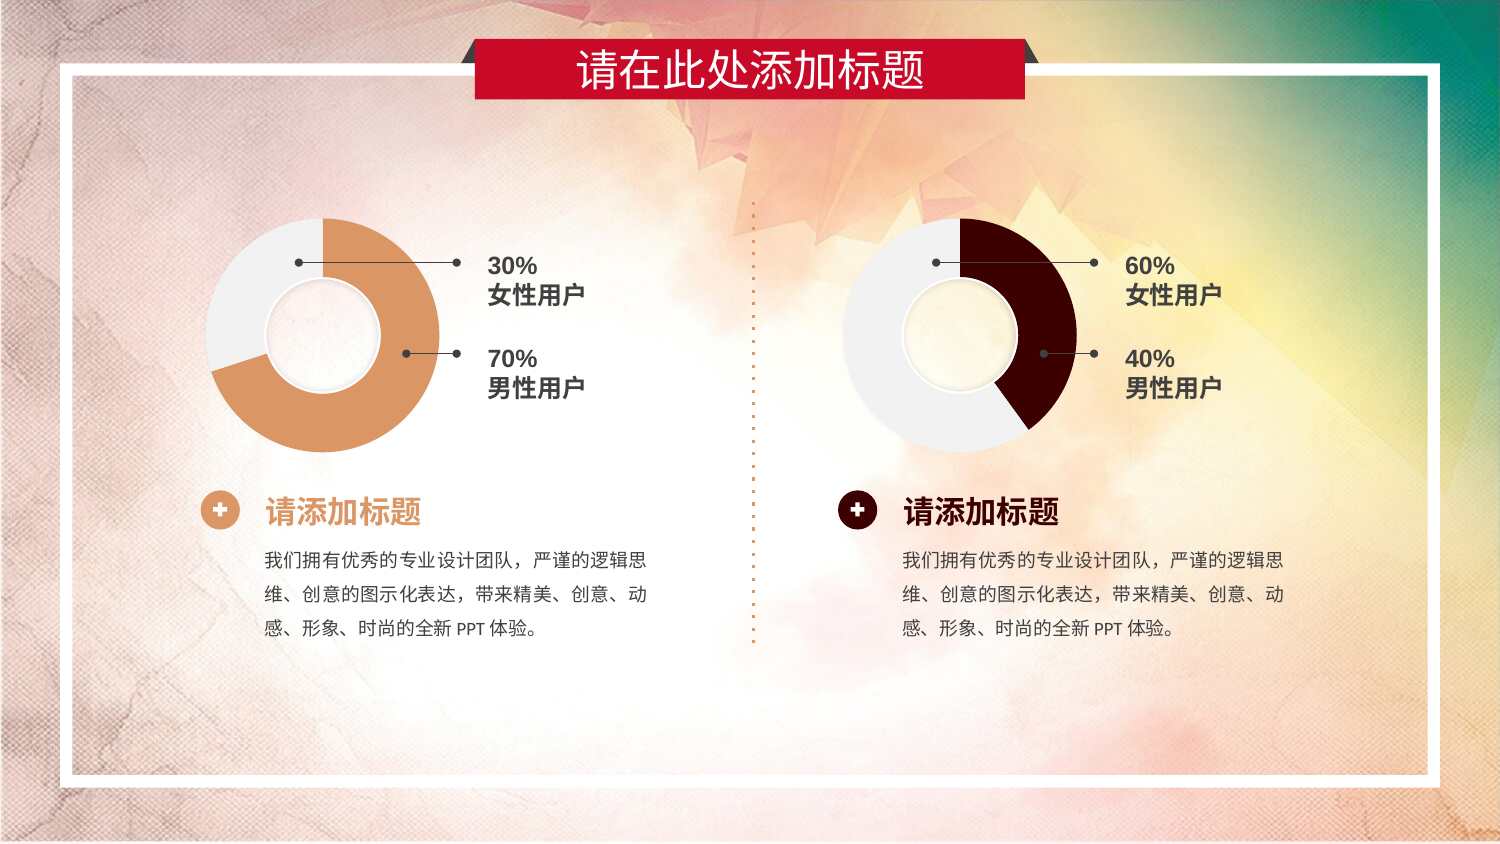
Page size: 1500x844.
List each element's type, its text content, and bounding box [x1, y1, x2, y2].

text_box 30% 女性用户 [472, 242, 603, 317]
picture [0, 0, 1500, 844]
text_box 我们拥有优秀的专业设计团队，严谨的逻辑思维、创意的图示化表达，带来精美、创意、动感、形象、时尚的全新PPT体验。 [887, 530, 1300, 647]
text_box 请添加标题 [250, 484, 437, 530]
text_box 70% 男性用户 [472, 335, 603, 410]
text_box 请添加标题 [888, 484, 1075, 530]
chart [200, 213, 445, 458]
text_box 我们拥有优秀的专业设计团队，严谨的逻辑思维、创意的图示化表达，带来精美、创意、动感、形象、时尚的全新PPT体验。 [249, 530, 662, 647]
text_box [200, 490, 240, 530]
text_box 请在此处添加标题 [474, 38, 1025, 100]
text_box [838, 490, 878, 530]
text_box 60% 女性用户 [1110, 242, 1240, 317]
chart [838, 213, 1082, 458]
text_box [459, 38, 474, 65]
text_box [1026, 38, 1041, 65]
text_box 40% 男性用户 [1110, 335, 1240, 410]
text_box [59, 62, 1441, 789]
